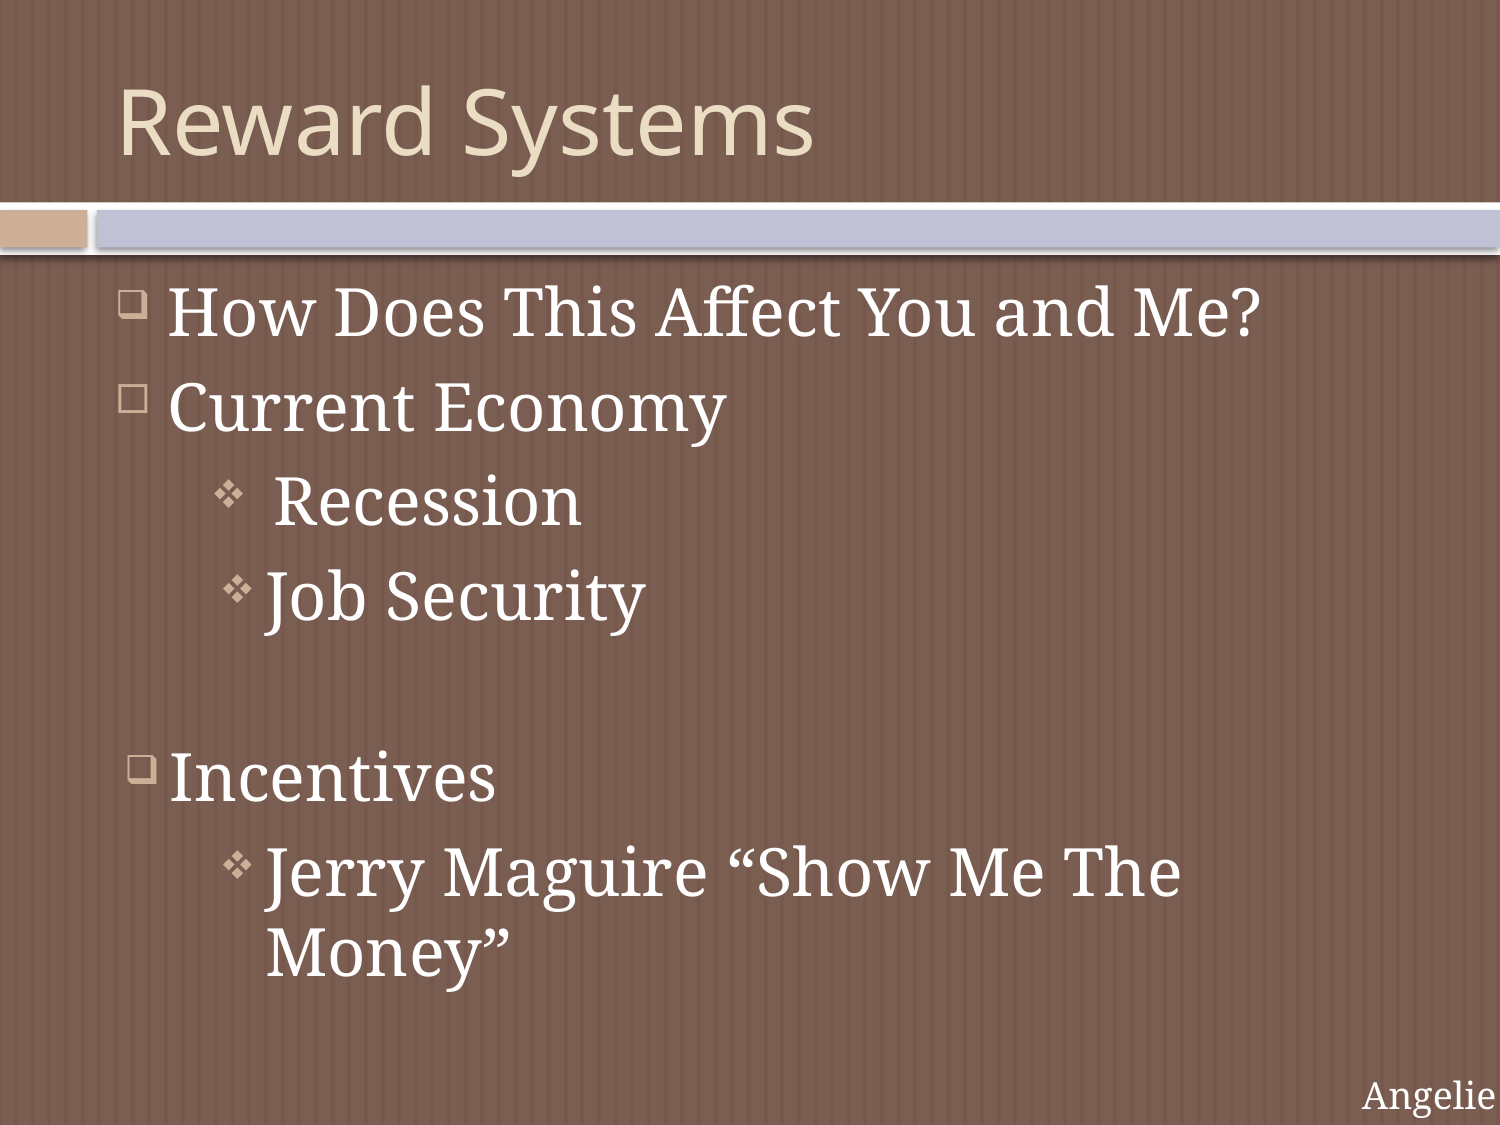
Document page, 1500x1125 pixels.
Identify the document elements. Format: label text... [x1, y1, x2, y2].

list How Does This Affect You and Me? Current Economy Recession Job Security Incentives Jerry Maguire “Show Me The Money” [100, 262, 1438, 1000]
text_box Angelie [1347, 1064, 1500, 1125]
title Reward Systems [100, 37, 1438, 200]
